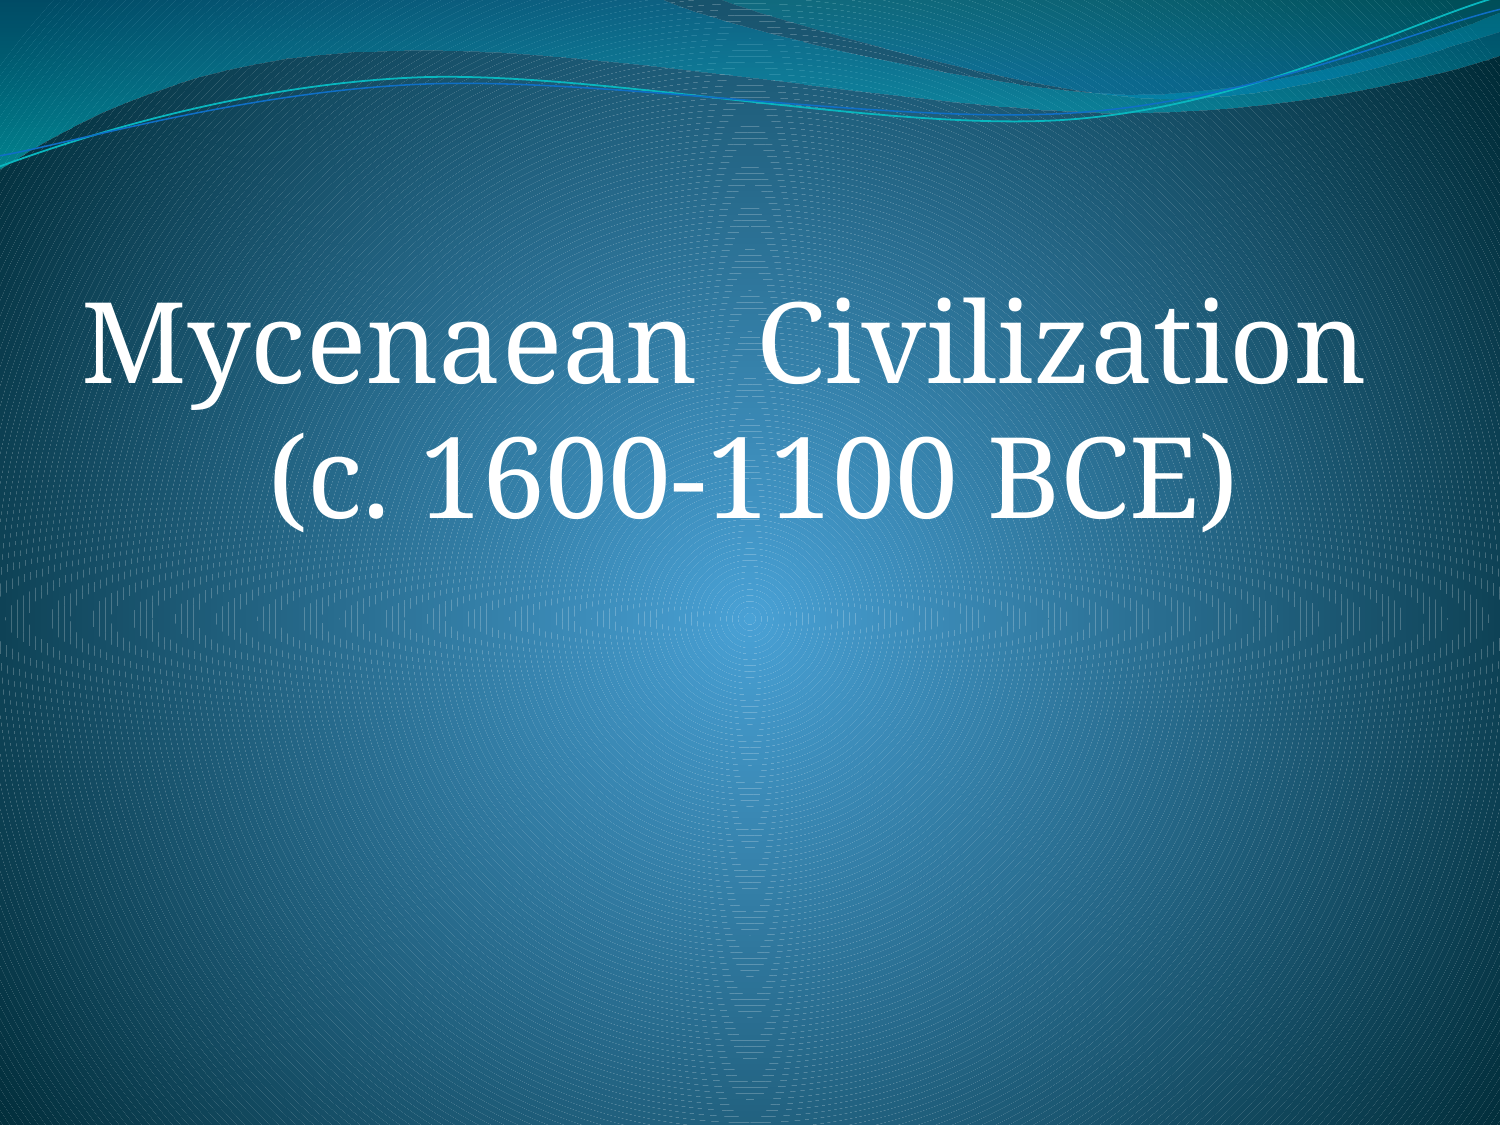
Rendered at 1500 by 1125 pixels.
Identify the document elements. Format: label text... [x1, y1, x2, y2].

text_box Mycenaean Civilization (c. 1600-1100 BCE) [66, 263, 1442, 549]
